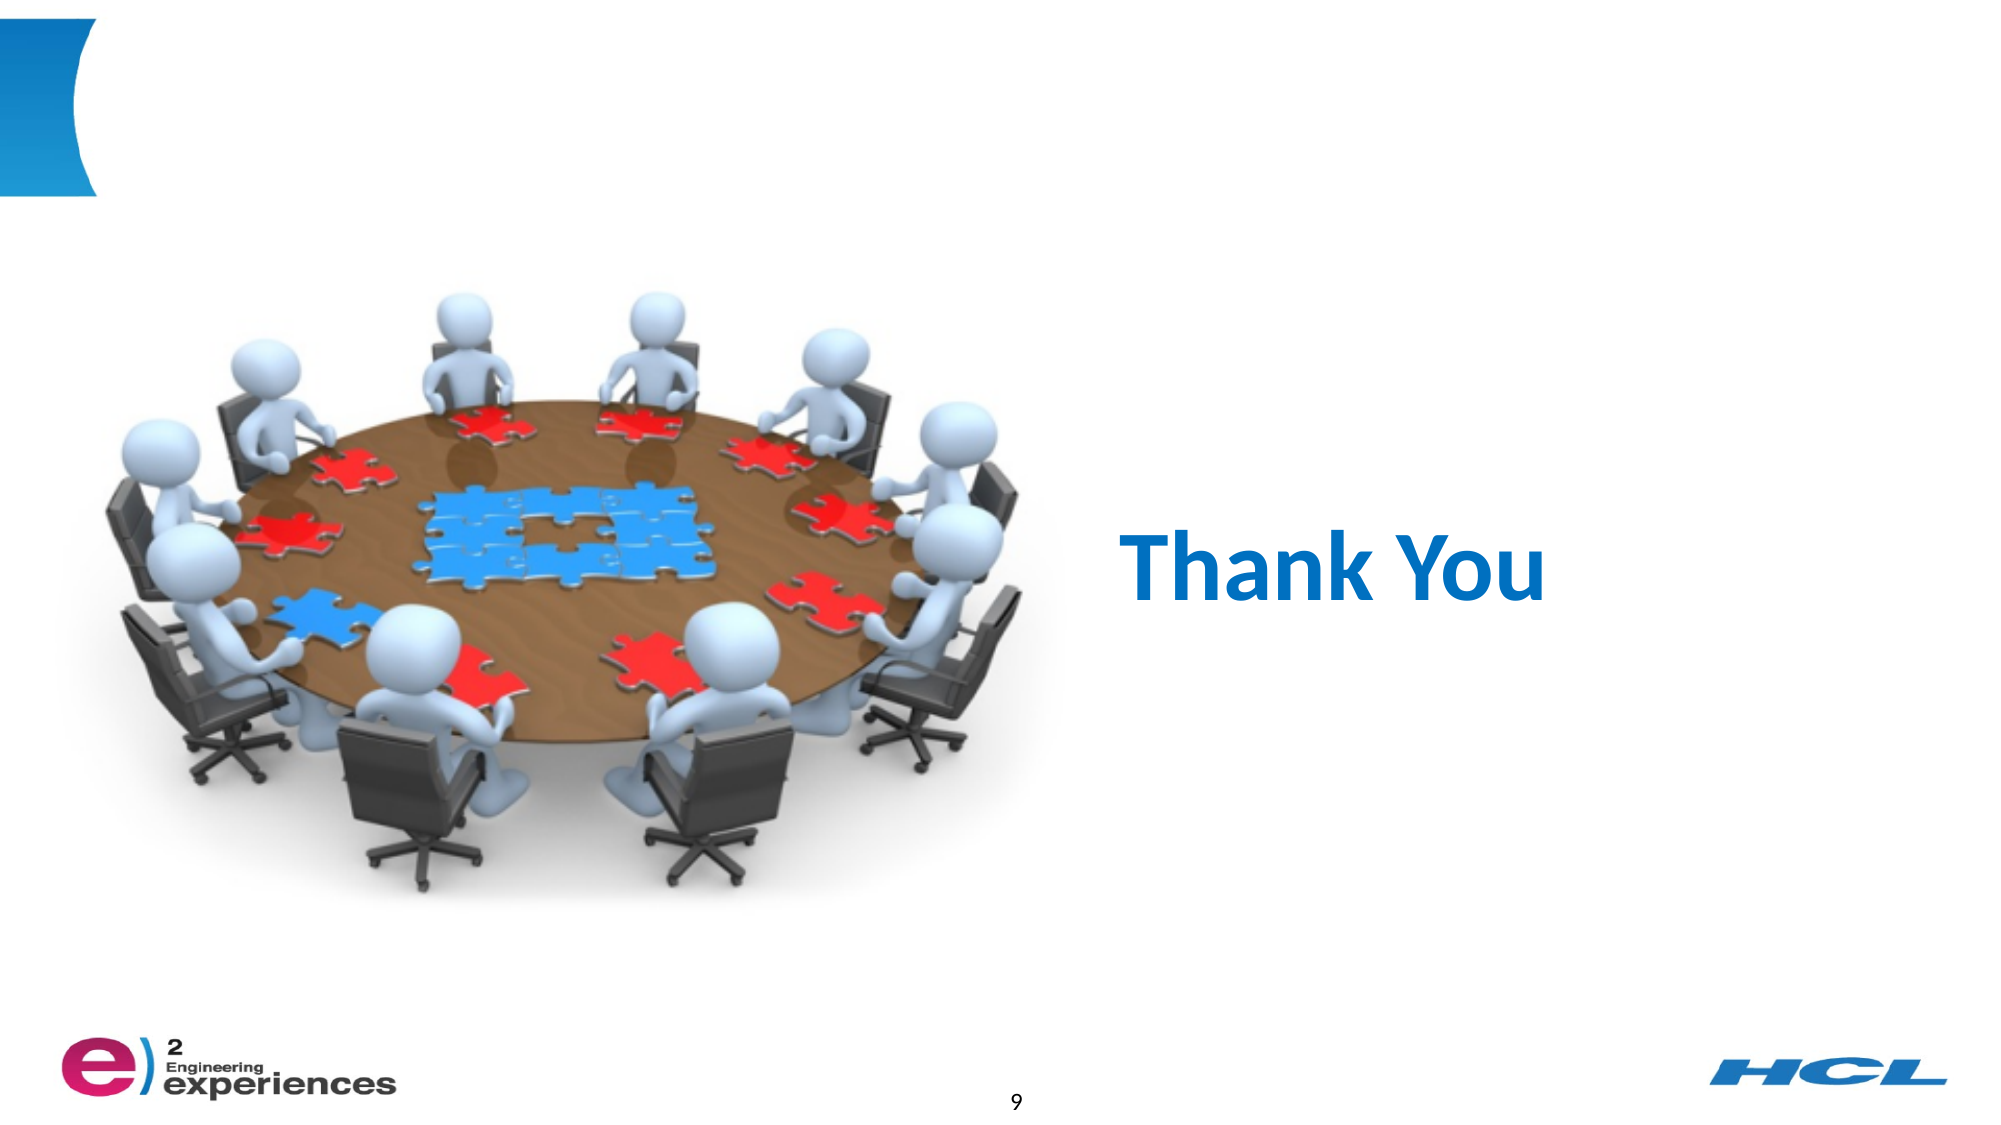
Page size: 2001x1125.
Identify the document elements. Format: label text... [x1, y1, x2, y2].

picture [0, 0, 2000, 1125]
text_box Thank You [1101, 490, 1967, 897]
